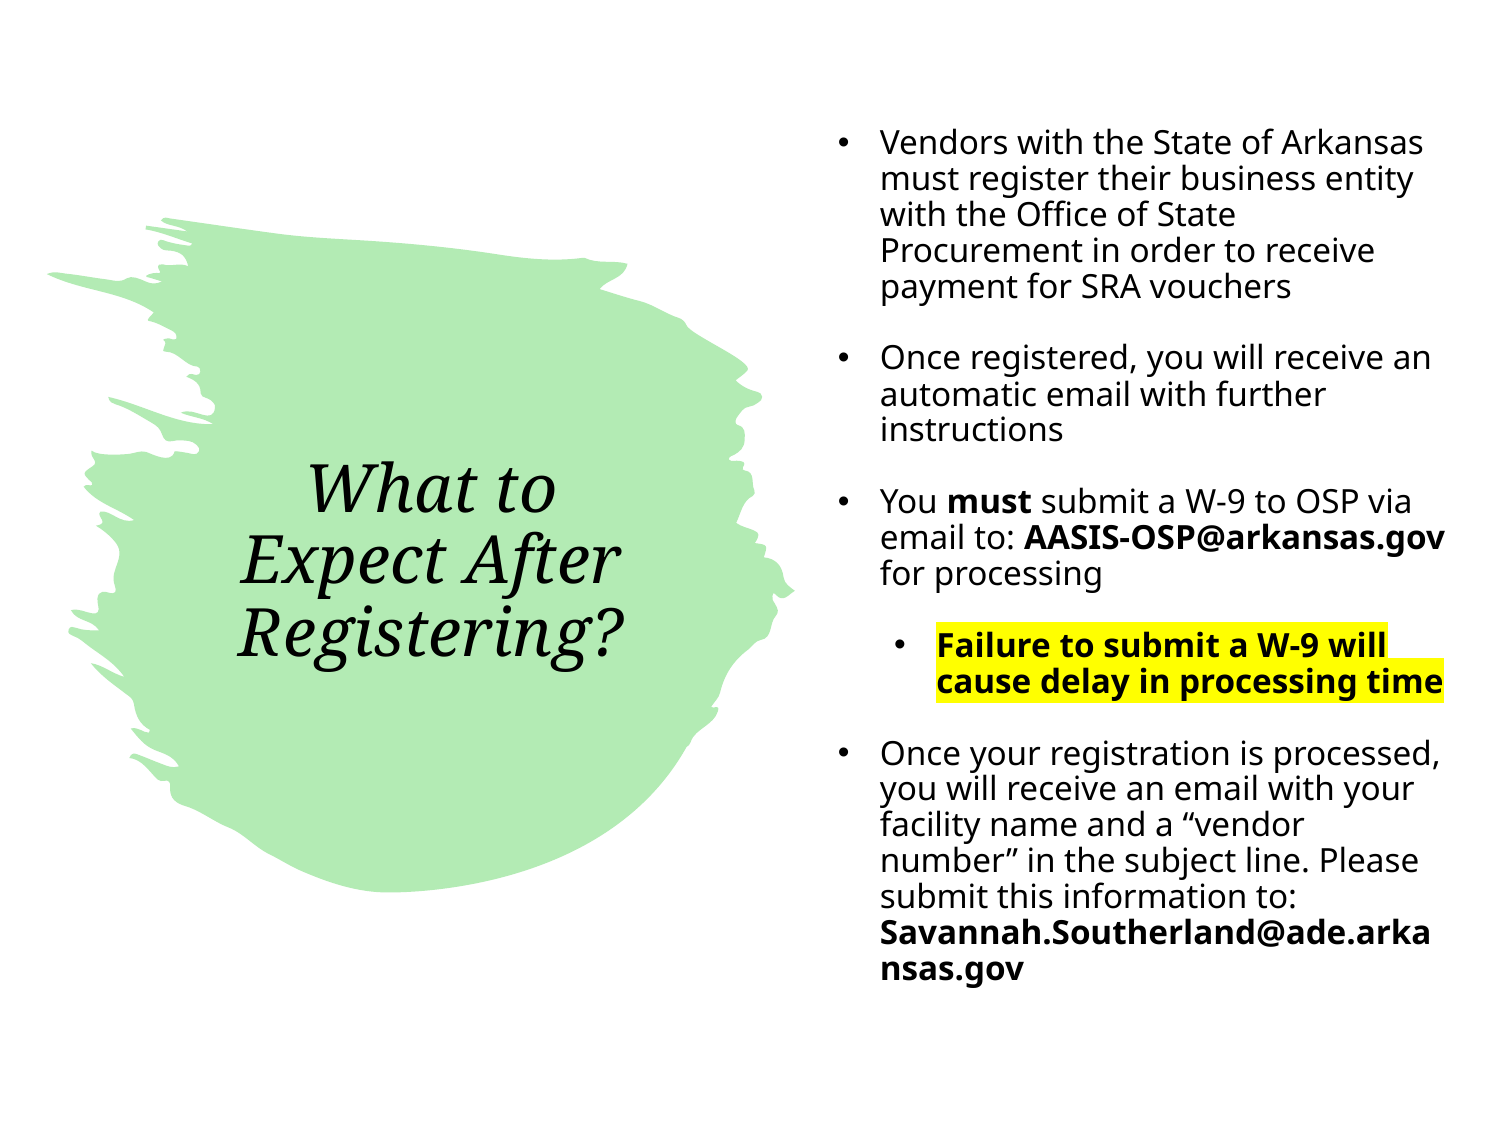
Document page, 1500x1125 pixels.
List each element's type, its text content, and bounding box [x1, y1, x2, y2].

title What to Expect After Registering? [185, 367, 677, 758]
text_box Vendors with the State of Arkansas must register their business entity with the Office of State Procurement in order to receive payment for SRA vouchers Once registered, you will receive an automatic email with further instructions You must submit a W-9 to OSP via email to: AASIS-OSP@arkansas.gov for processing Failure to submit a W-9 will cause delay in processing time Once your registration is processed, you will receive an email with your facility name and a “vendor number” in the subject line. Please submit this information to: Savannah.Southerland@ade.arkansas.gov [823, 118, 1462, 995]
